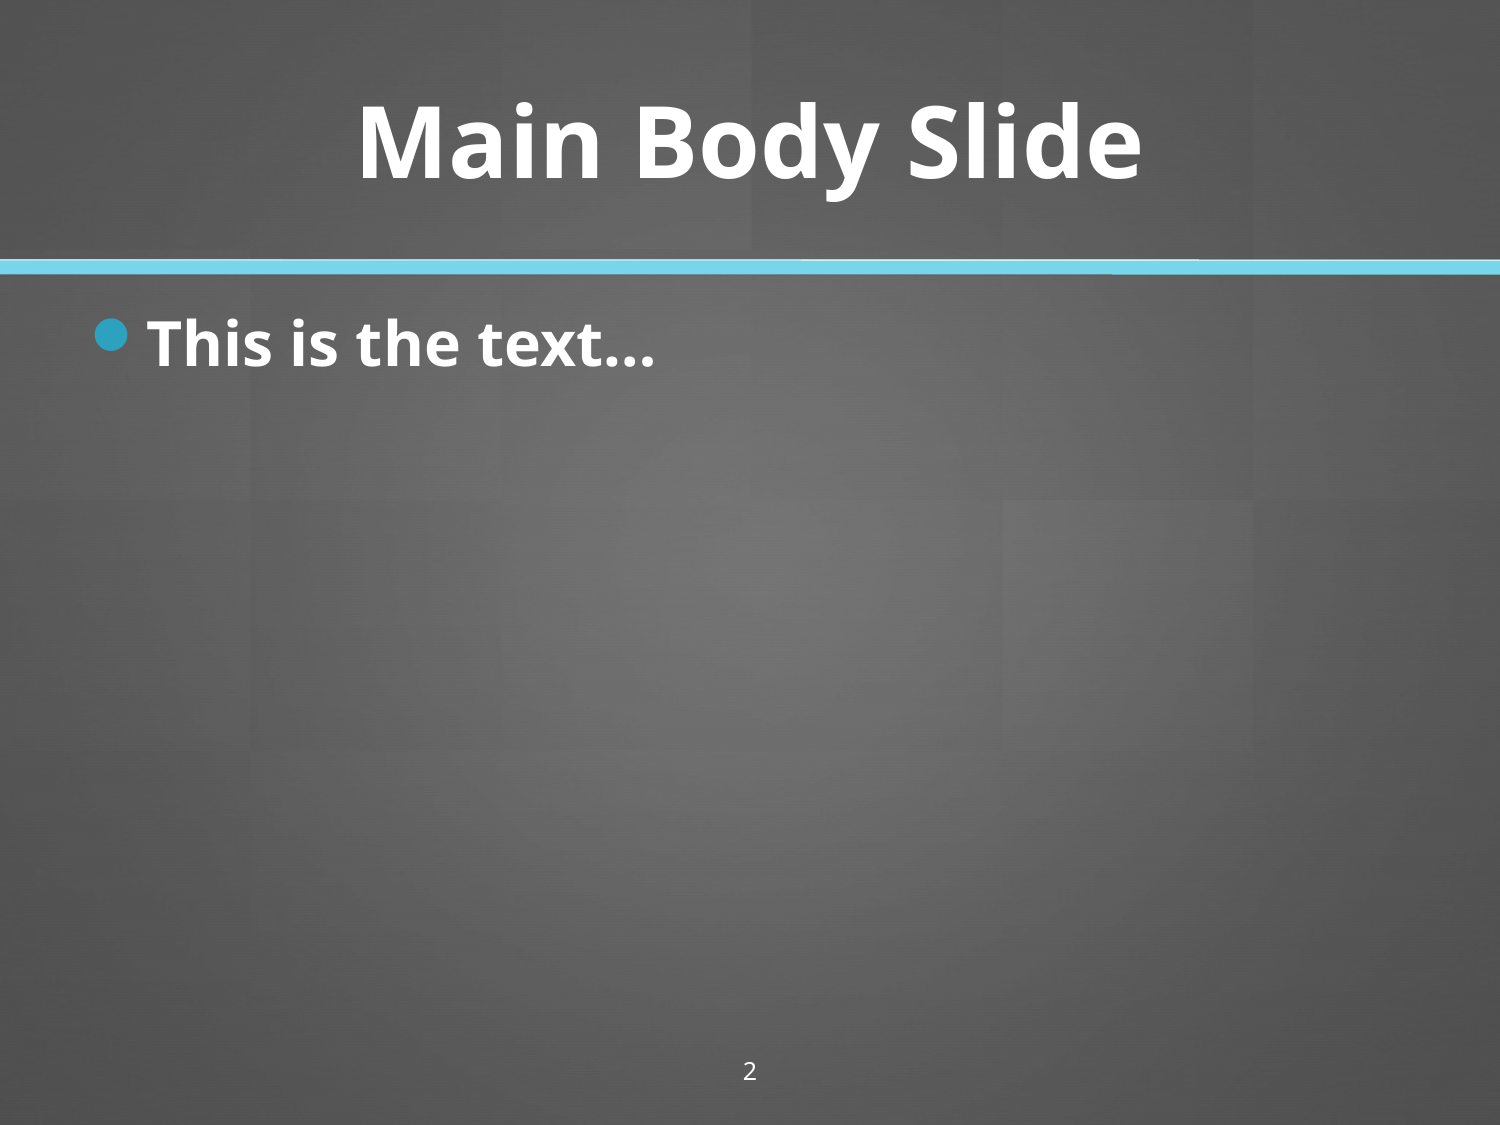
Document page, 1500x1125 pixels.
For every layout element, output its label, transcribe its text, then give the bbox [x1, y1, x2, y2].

list This is the text… [75, 296, 1425, 1071]
title Main Body Slide [75, 45, 1425, 233]
slide_number 2 [699, 1042, 800, 1103]
